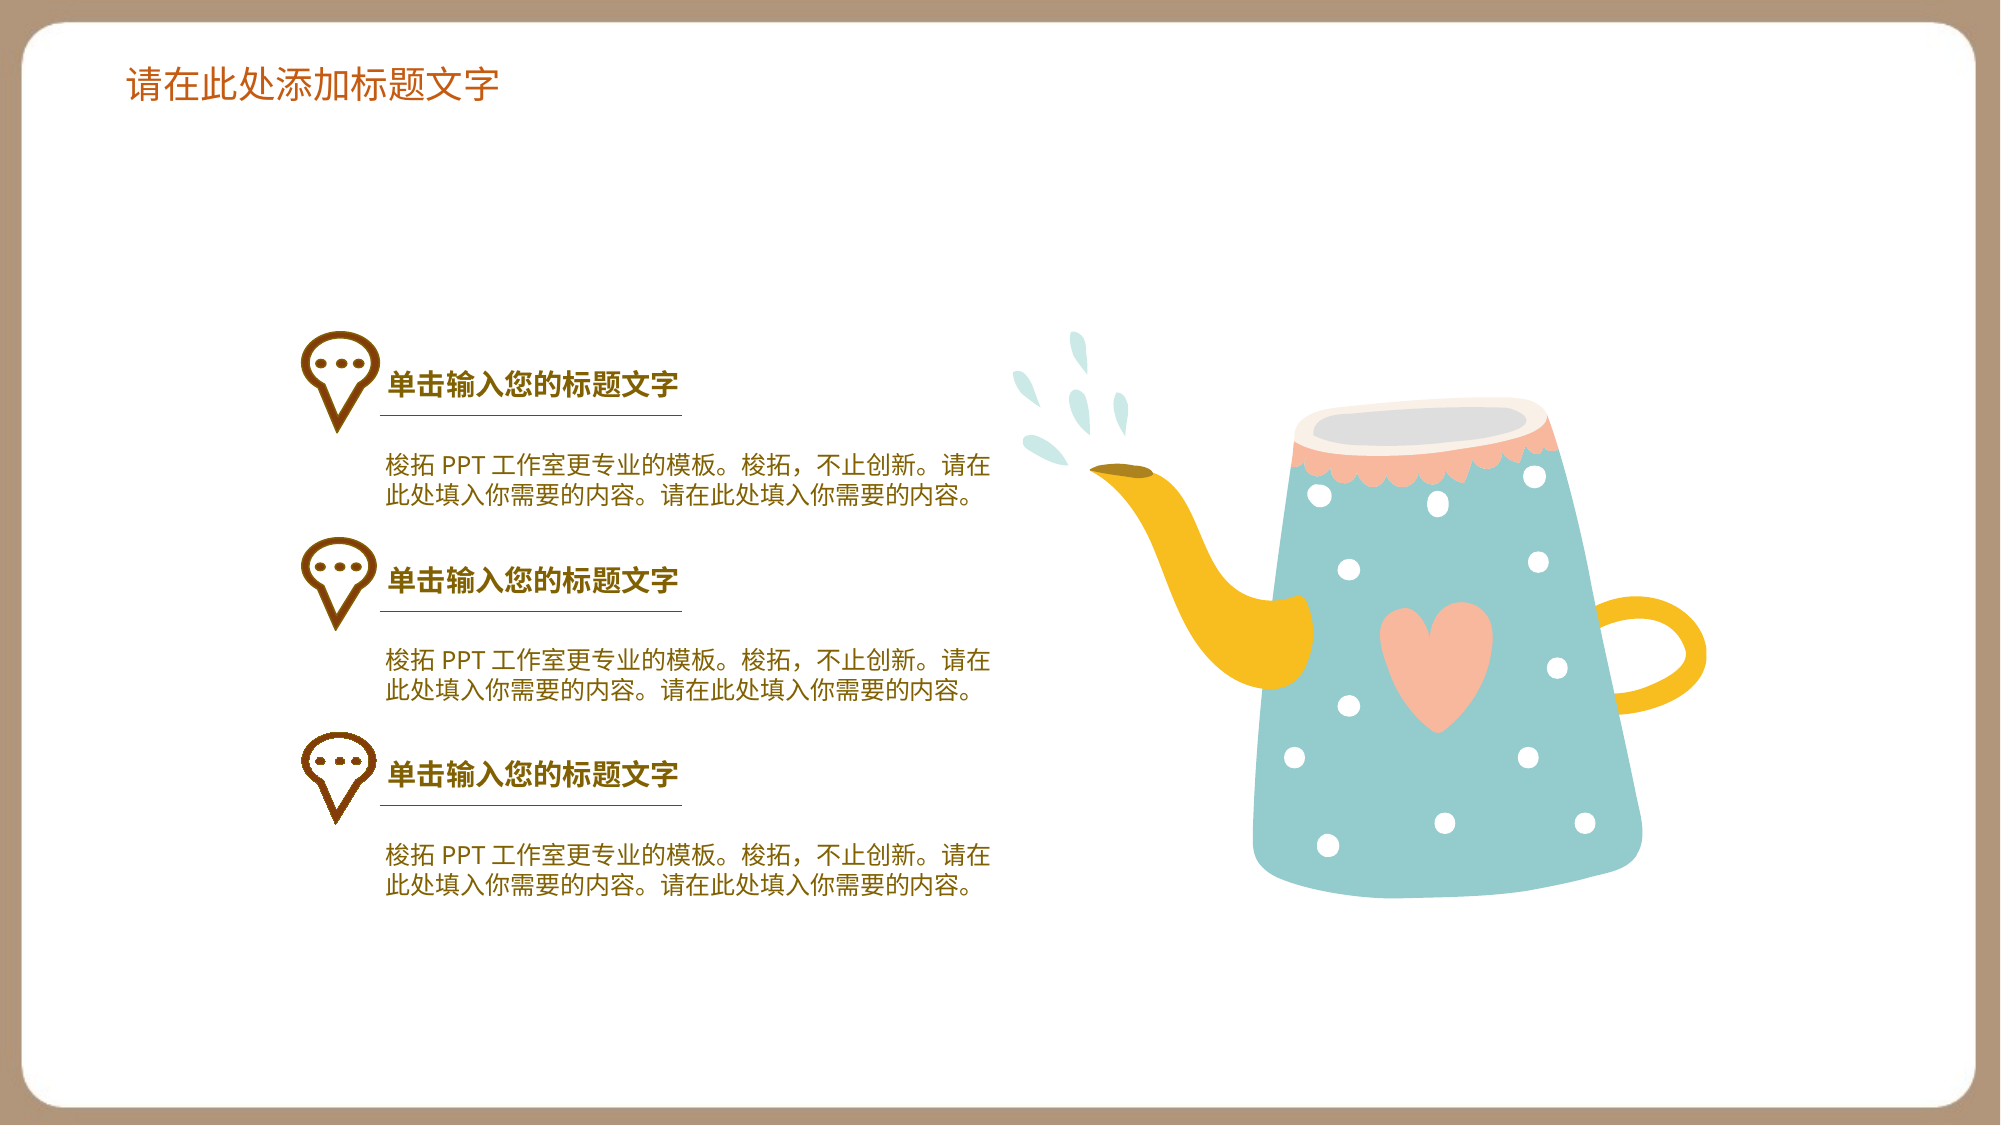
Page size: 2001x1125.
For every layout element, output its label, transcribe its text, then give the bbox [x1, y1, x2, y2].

text_box 梭拓PPT工作室更专业的模板。梭拓，不止创新。请在此处填入你需要的内容。请在此处填入你需要的内容。 [370, 832, 1013, 907]
text_box 梭拓PPT工作室更专业的模板。梭拓，不止创新。请在此处填入你需要的内容。请在此处填入你需要的内容。 [370, 637, 1012, 713]
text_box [301, 537, 377, 631]
picture [0, 0, 2001, 1125]
text_box 梭拓PPT工作室更专业的模板。梭拓，不止创新。请在此处填入你需要的内容。请在此处填入你需要的内容。 [370, 442, 1012, 517]
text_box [301, 331, 380, 433]
text_box 单击输入您的标题文字 [377, 554, 724, 605]
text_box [301, 732, 377, 825]
text_box 请在此处添加标题文字 [96, 53, 531, 114]
text_box 单击输入您的标题文字 [380, 359, 724, 410]
text_box 单击输入您的标题文字 [377, 749, 724, 799]
